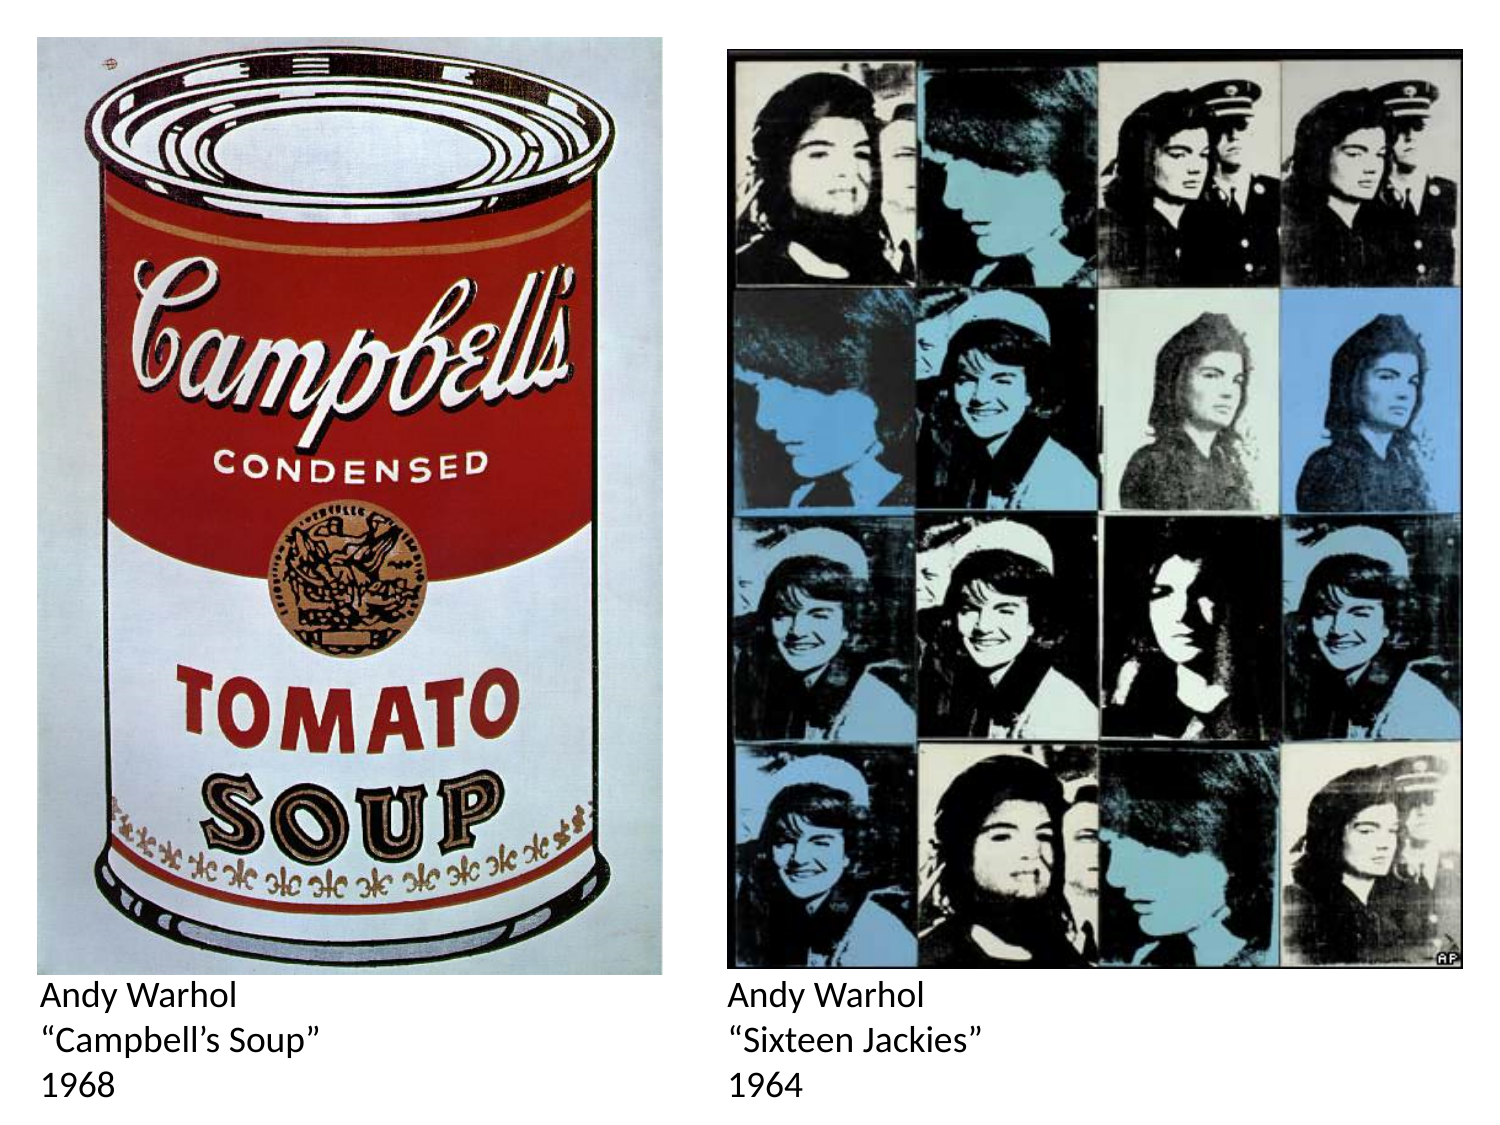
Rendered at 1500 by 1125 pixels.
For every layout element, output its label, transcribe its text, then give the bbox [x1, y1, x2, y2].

picture [37, 37, 663, 975]
text_box Andy Warhol “Sixteen Jackies” 1964 [712, 962, 1000, 1113]
text_box Andy Warhol “Campbell’s Soup” 1968 [24, 962, 363, 1113]
picture [727, 49, 1463, 969]
